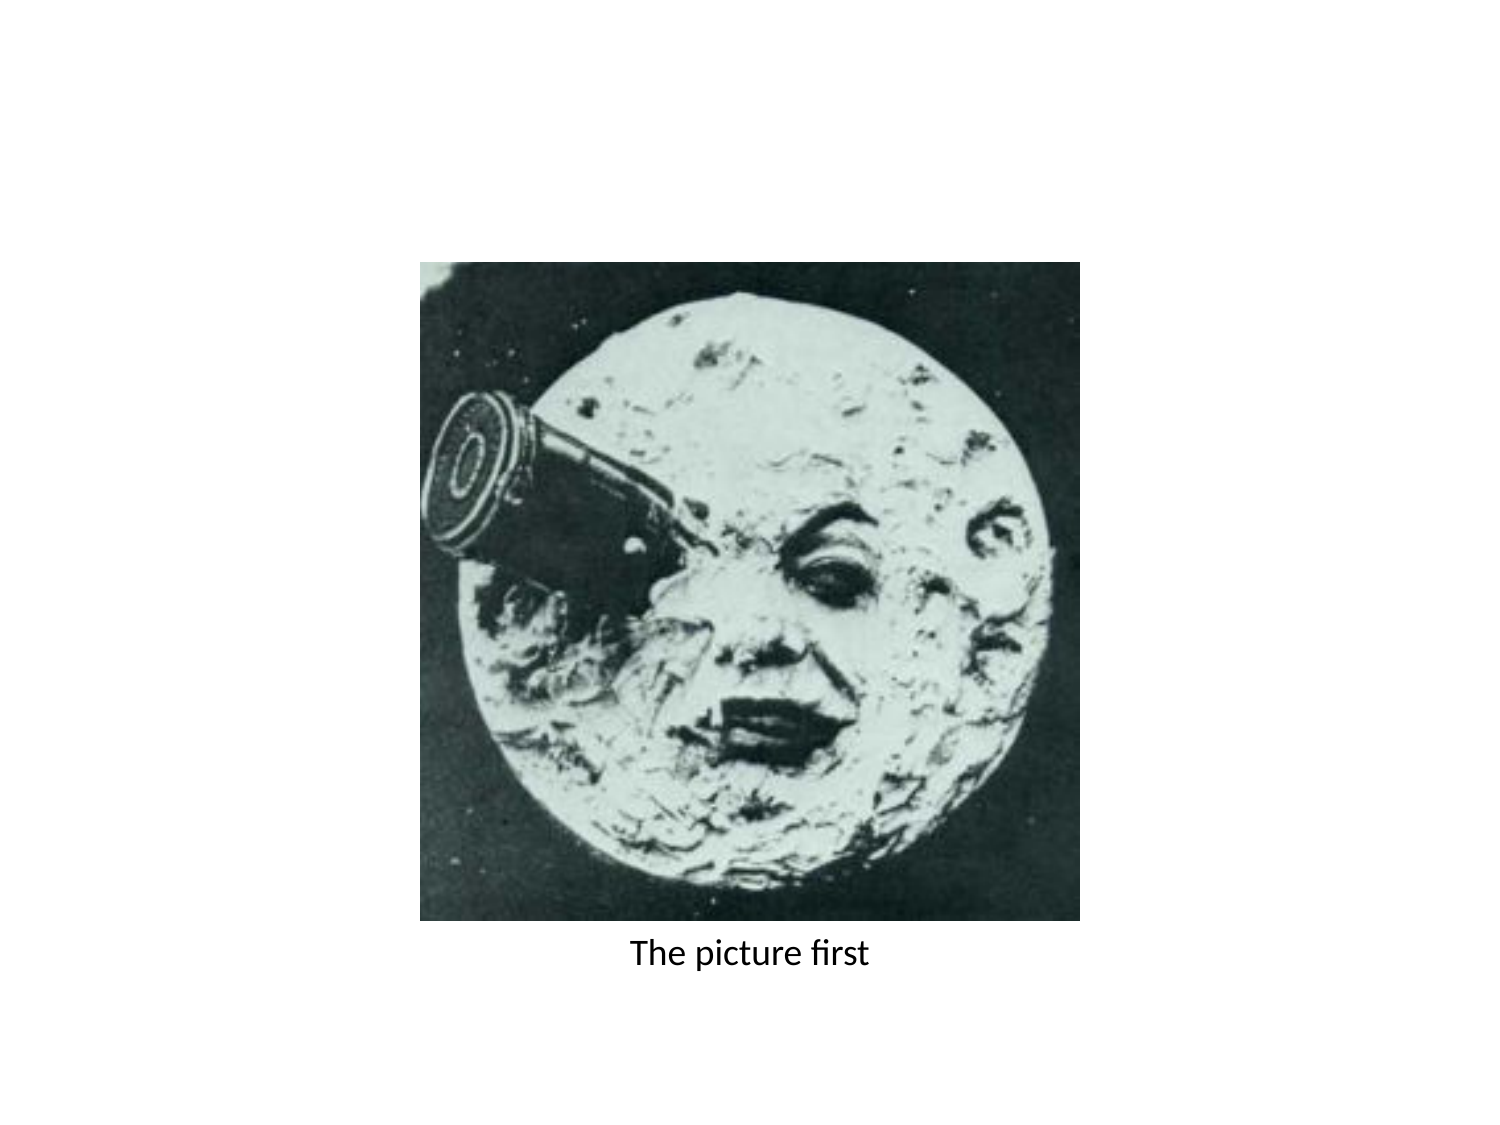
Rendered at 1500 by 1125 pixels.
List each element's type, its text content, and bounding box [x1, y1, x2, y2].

picture [420, 262, 1080, 921]
text_box The picture first [74, 920, 1425, 1005]
